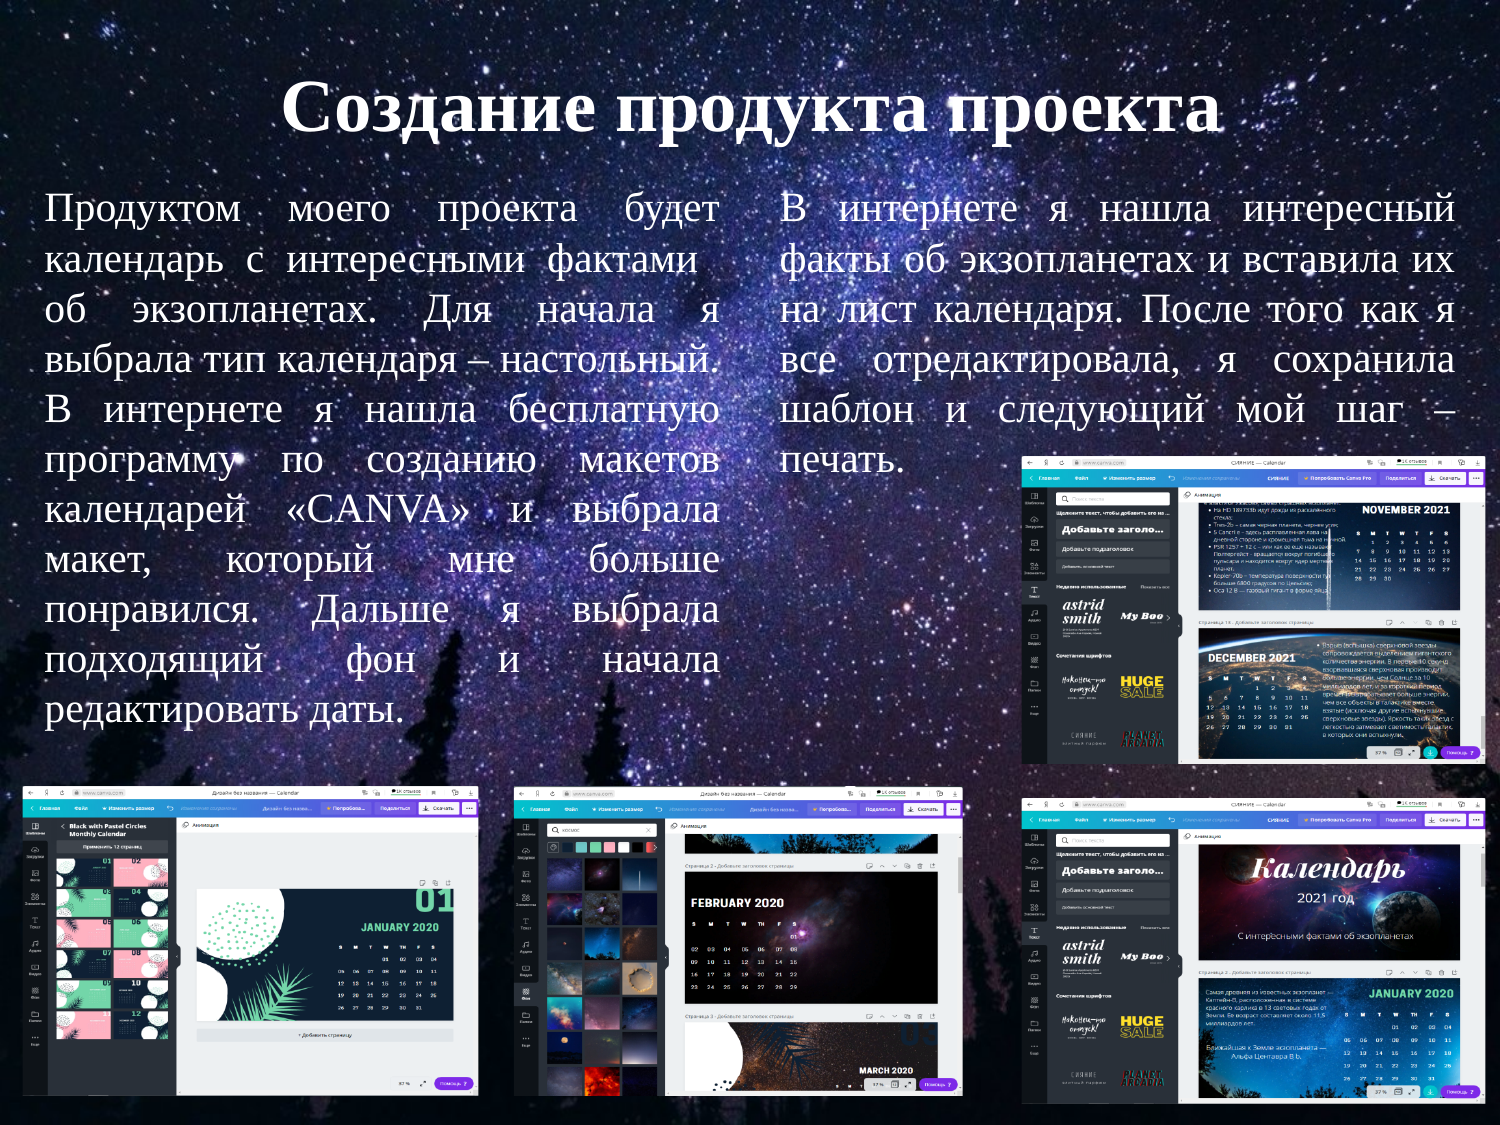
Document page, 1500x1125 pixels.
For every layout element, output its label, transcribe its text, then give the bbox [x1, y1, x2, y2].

list Продуктом моего проекта будет календарь с интересными фактами об экзопланетах. Для начала я выбрала тип календаря – настольный. В интернете я нашла бесплатную программу по созданию макетов календарей «CANVA» и выбрала макет, который мне больше понравился. Дальше я выбрала подходящий фон и начала редактировать даты. В интернете я нашла интересный факты об экзопланетах и вставила их на лист календаря. После того как я все отредактировала, я сохранила шаблон и следующий мой шаг – печать. [29, 172, 1471, 1005]
picture [0, 0, 1500, 1125]
title Создание продукта проекта [76, 7, 1427, 172]
